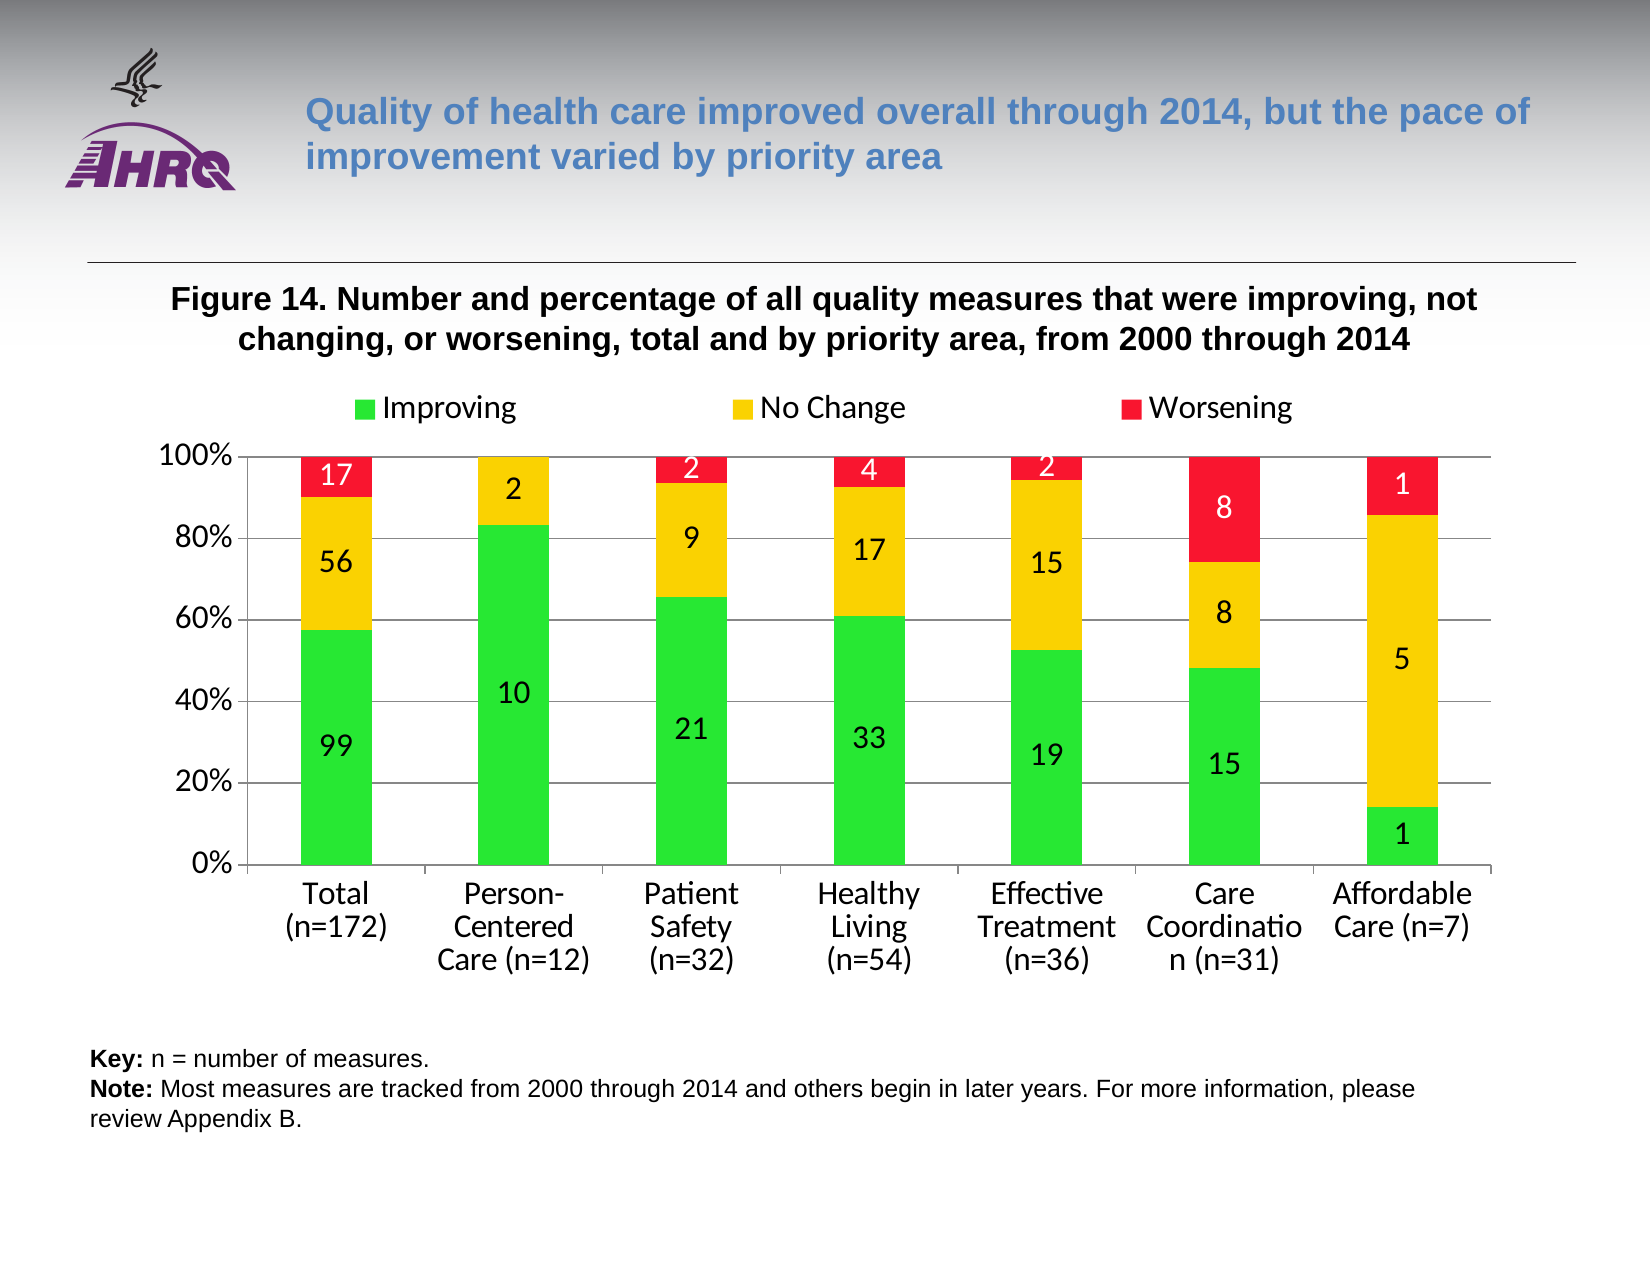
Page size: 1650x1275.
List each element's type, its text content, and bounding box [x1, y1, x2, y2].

chart [149, 384, 1501, 1015]
title Quality of health care improved overall through 2014, but the pace of improvement varied by priority area [288, 51, 1568, 213]
picture [0, 0, 1650, 1275]
text_box Key: n = number of measures. Note: Most measures are tracked from 2000 through 2014 and others begin in later years. For more information, please review Appendix B. [74, 1035, 1500, 1140]
text_box Figure 14. Number and percentage of all quality measures that were improving, not changing, or worsening, total and by priority area, from 2000 through 2014 [149, 269, 1500, 365]
